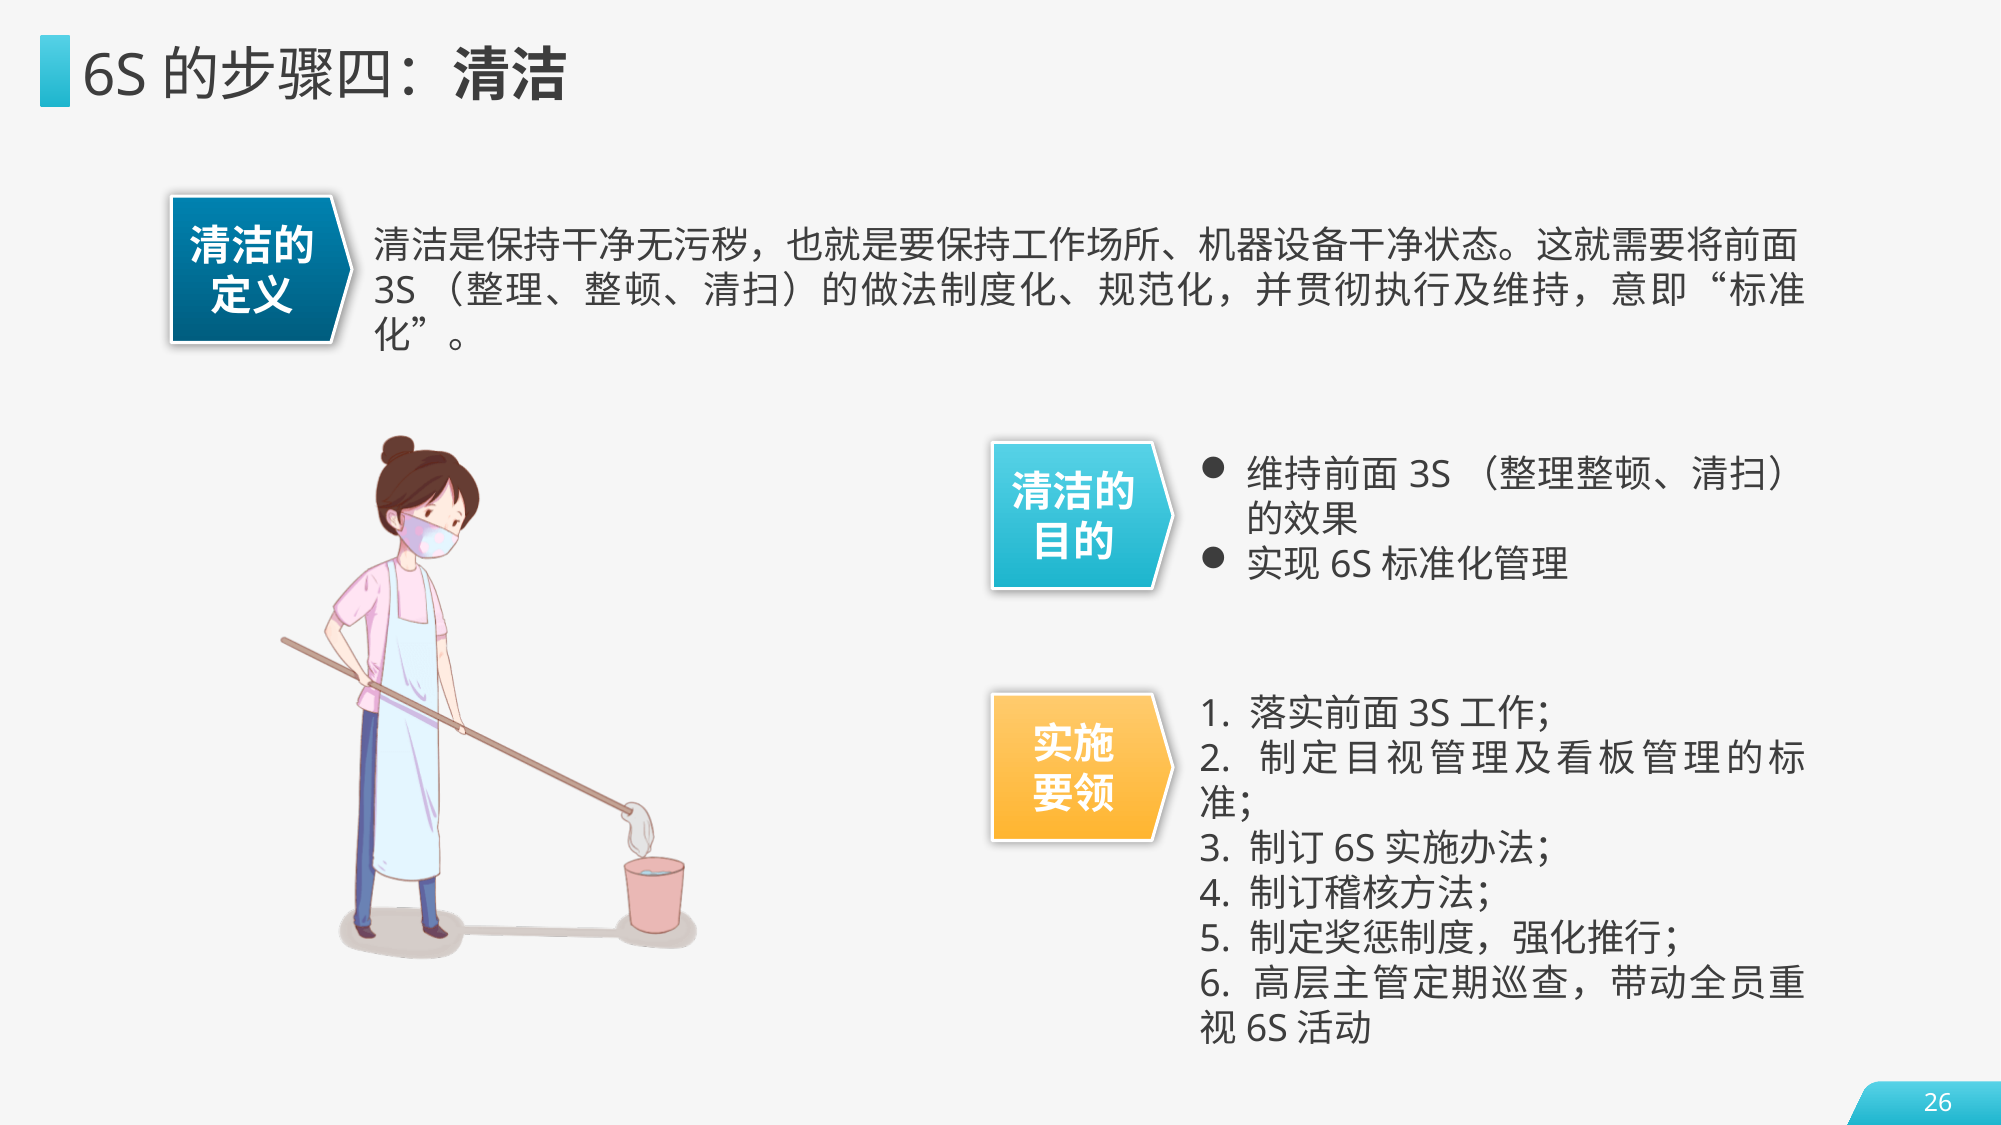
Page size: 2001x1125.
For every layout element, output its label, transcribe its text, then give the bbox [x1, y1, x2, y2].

picture [158, 410, 757, 1009]
text_box [40, 35, 70, 107]
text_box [991, 693, 1174, 841]
text_box 6S的步骤四：清洁 [82, 36, 1120, 107]
text_box 维持前面3S（整理整顿、清扫）的效果 实现6S标准化管理 [1184, 442, 1821, 593]
text_box 1. 落实前面3S工作； 2. 制定目视管理及看板管理的标准； 3. 制订6S实施办法； 4. 制订稽核方法； 5. 制定奖惩制度，强化推行； 6. 高层主管定期巡查，带动全员重视6S活动 [1184, 681, 1821, 1057]
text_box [984, 442, 1174, 589]
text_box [163, 195, 353, 343]
text_box 清洁是保持干净无污秽，也就是要保持工作场所、机器设备干净状态。这就需要将前面3S（整理、整顿、清扫）的做法制度化、规范化，并贯彻执行及维持，意即“标准化”。 [359, 213, 1821, 364]
